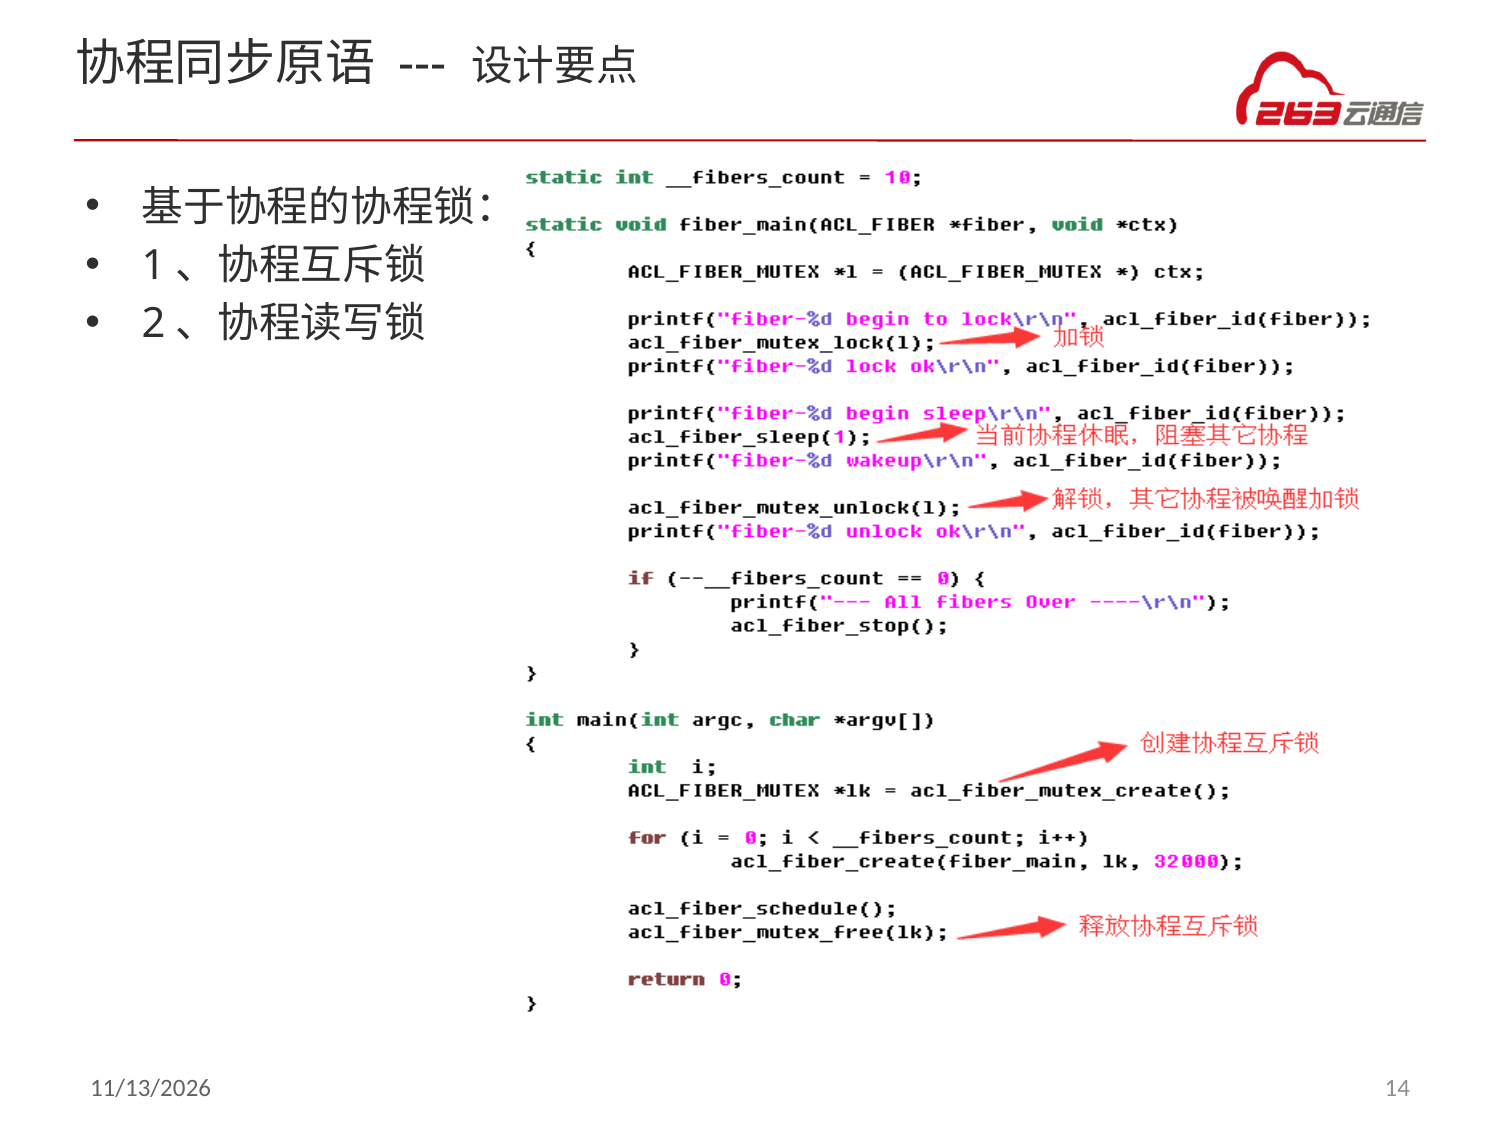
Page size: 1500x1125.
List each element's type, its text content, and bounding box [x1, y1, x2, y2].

list 基于协程的协程锁： 1、协程互斥锁 2、协程读写锁 [70, 171, 521, 1016]
title 协程同步原语 --- 设计要点 [75, 30, 1235, 136]
picture [525, 167, 1458, 1016]
picture [1230, 37, 1430, 141]
